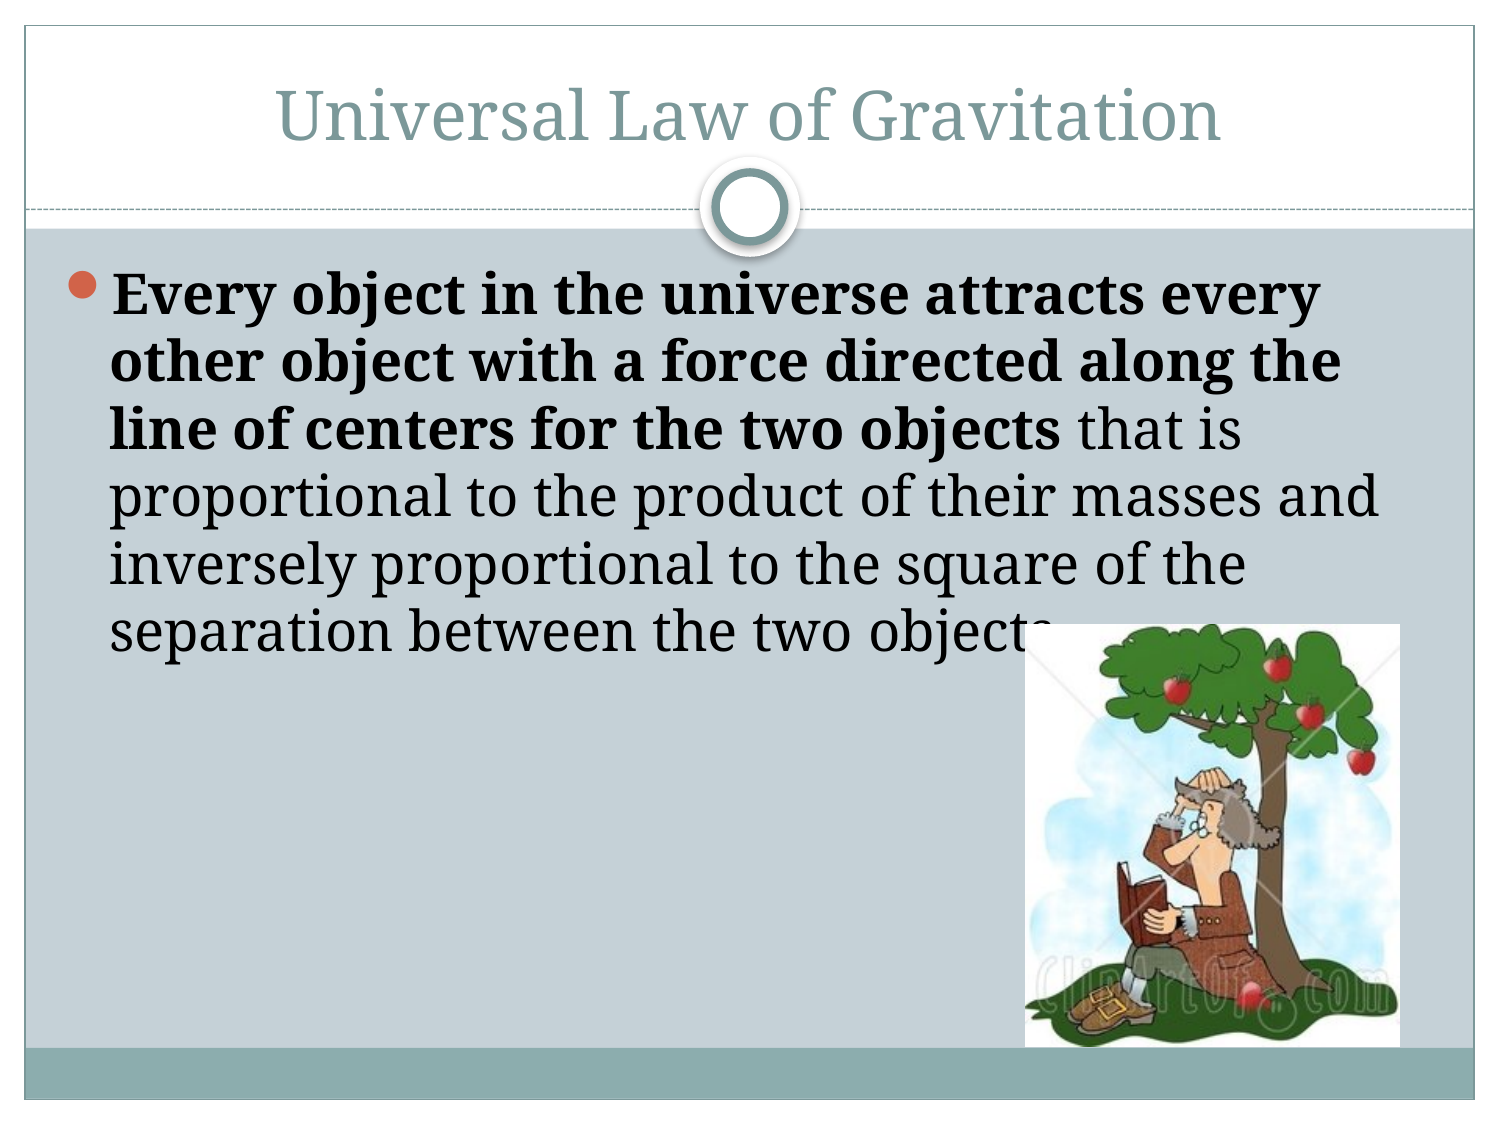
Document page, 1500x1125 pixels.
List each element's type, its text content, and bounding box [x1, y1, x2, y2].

picture [1024, 624, 1401, 1048]
title Universal Law of Gravitation [49, 37, 1450, 163]
list Every object in the universe attracts every other object with a force directed along the line of centers for the two objects that is proportional to the product of their masses and inversely proportional to the square of the separation between the two objects. [49, 250, 1445, 1001]
